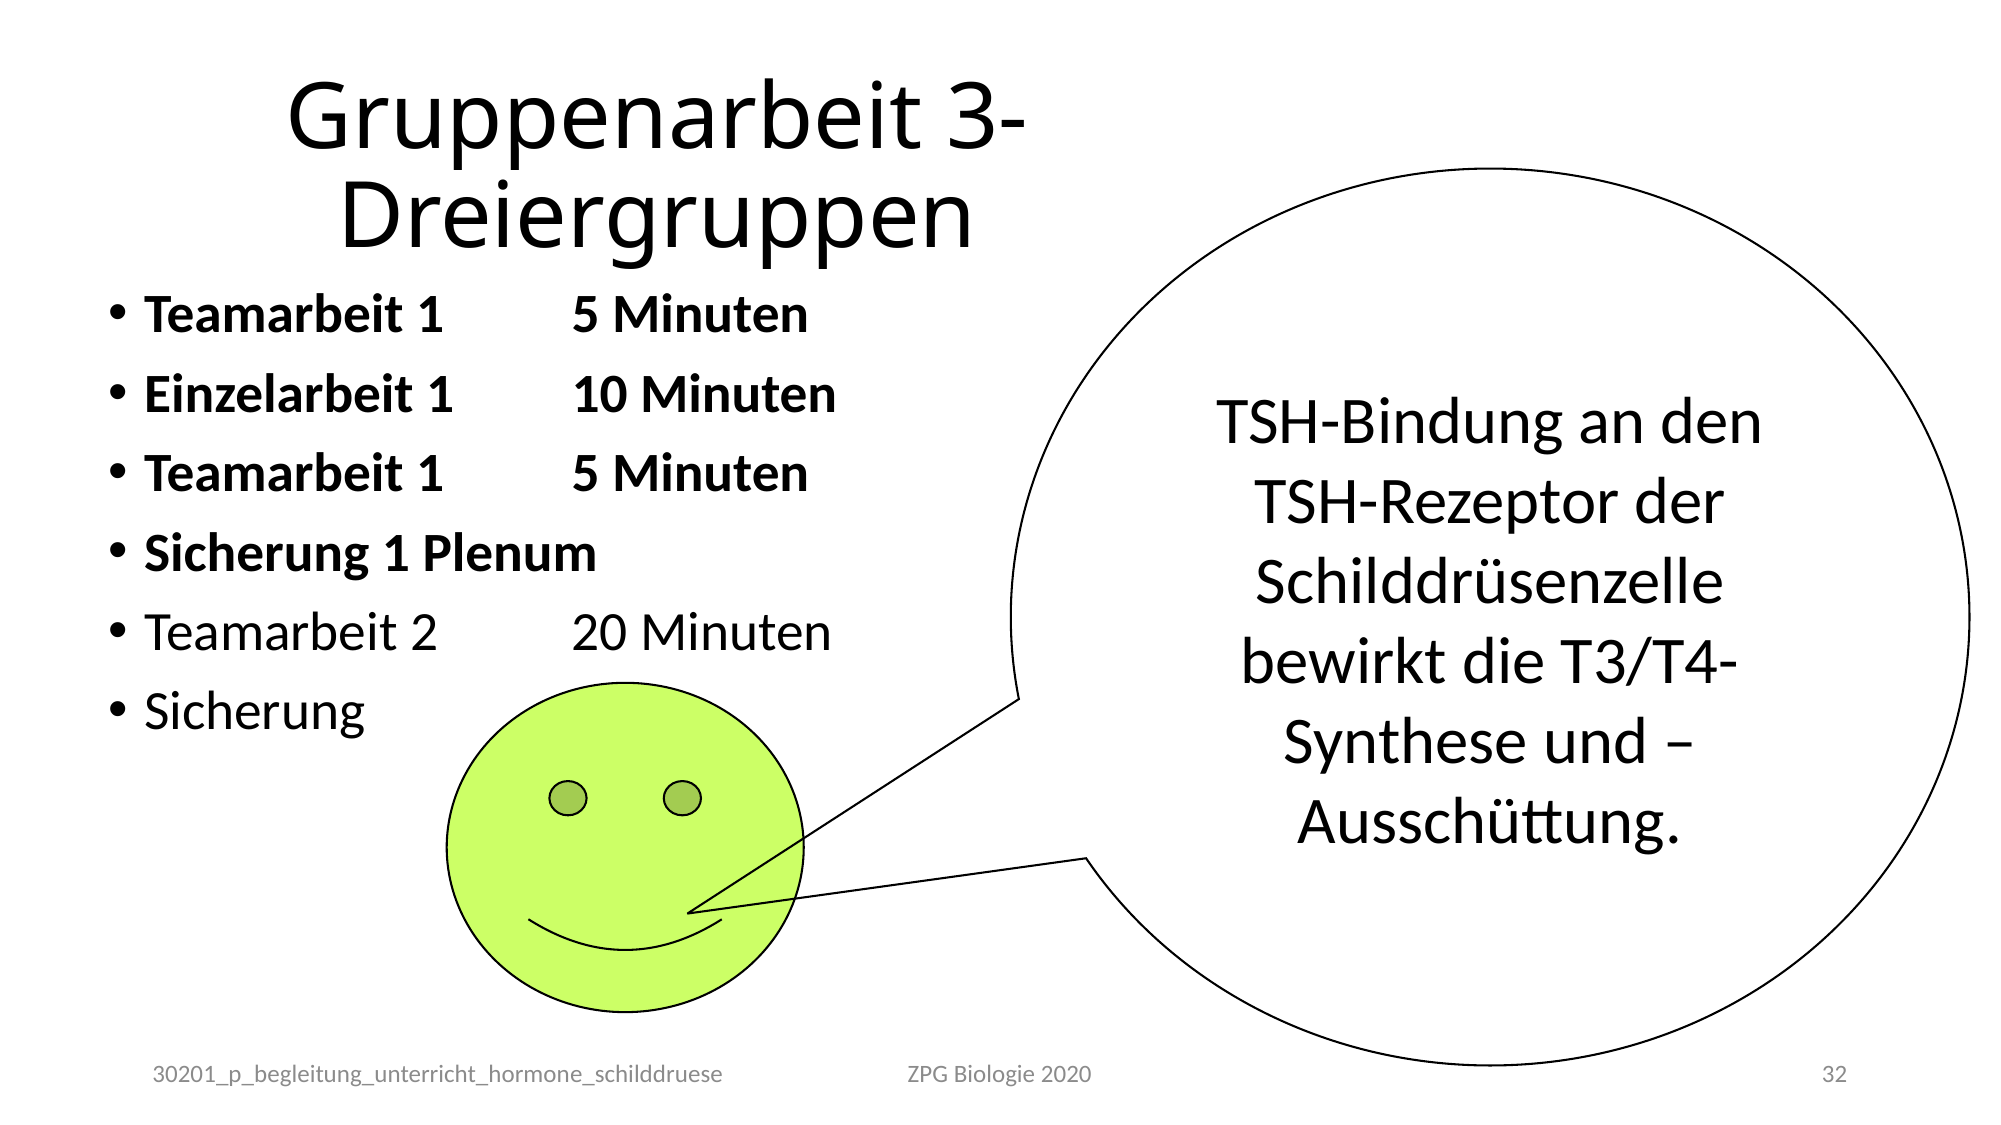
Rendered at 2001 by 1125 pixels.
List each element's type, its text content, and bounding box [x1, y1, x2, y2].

list Teamarbeit 1 5 Minuten Einzelarbeit 1 10 Minuten Teamarbeit 1 5 Minuten Sicherung 1 Plenum Teamarbeit 2 20 Minuten Sicherung [93, 277, 1174, 751]
title Gruppenarbeit 3-Dreiergruppen [36, 59, 1279, 278]
text_box [445, 681, 805, 1014]
slide_number 30201_p_begleitung_unterricht_hormone_schilddruese [137, 1042, 662, 1103]
footer ZPG Biologie 2020 [662, 1042, 1338, 1103]
text_box TSH-Bindung an den TSH-Rezeptor der Schilddrüsenzelle bewirkt die T3/T4-Synthese und –Ausschüttung. [686, 167, 1971, 1061]
slide_number 32 [1412, 1042, 1863, 1103]
